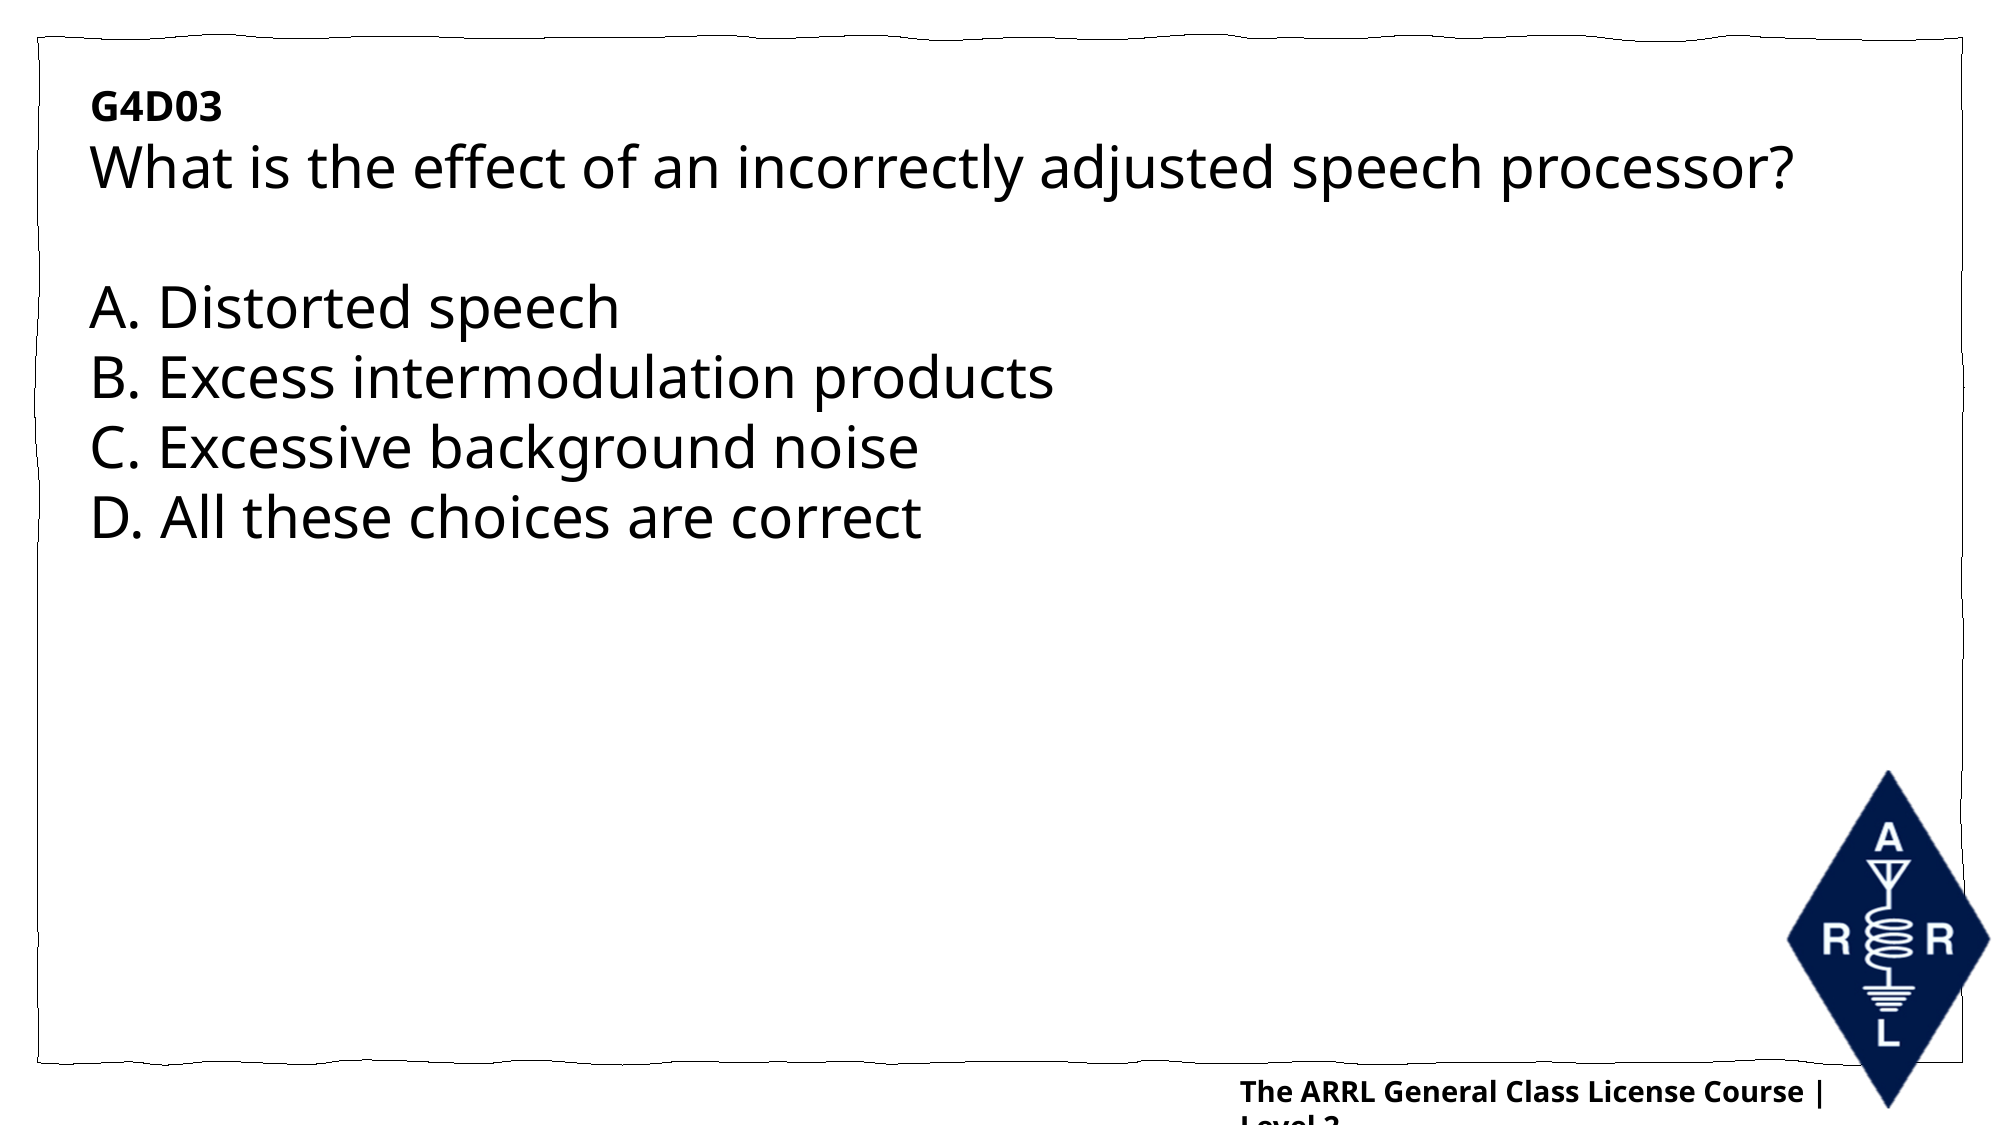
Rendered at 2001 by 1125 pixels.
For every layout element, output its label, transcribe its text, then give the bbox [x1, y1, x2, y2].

picture [1773, 752, 1999, 1125]
text_box G4D03 What is the effect of an incorrectly adjusted speech processor? A. Distorted speech B. Excess intermodulation products C. Excessive background noise D. All these choices are correct [75, 72, 1850, 558]
